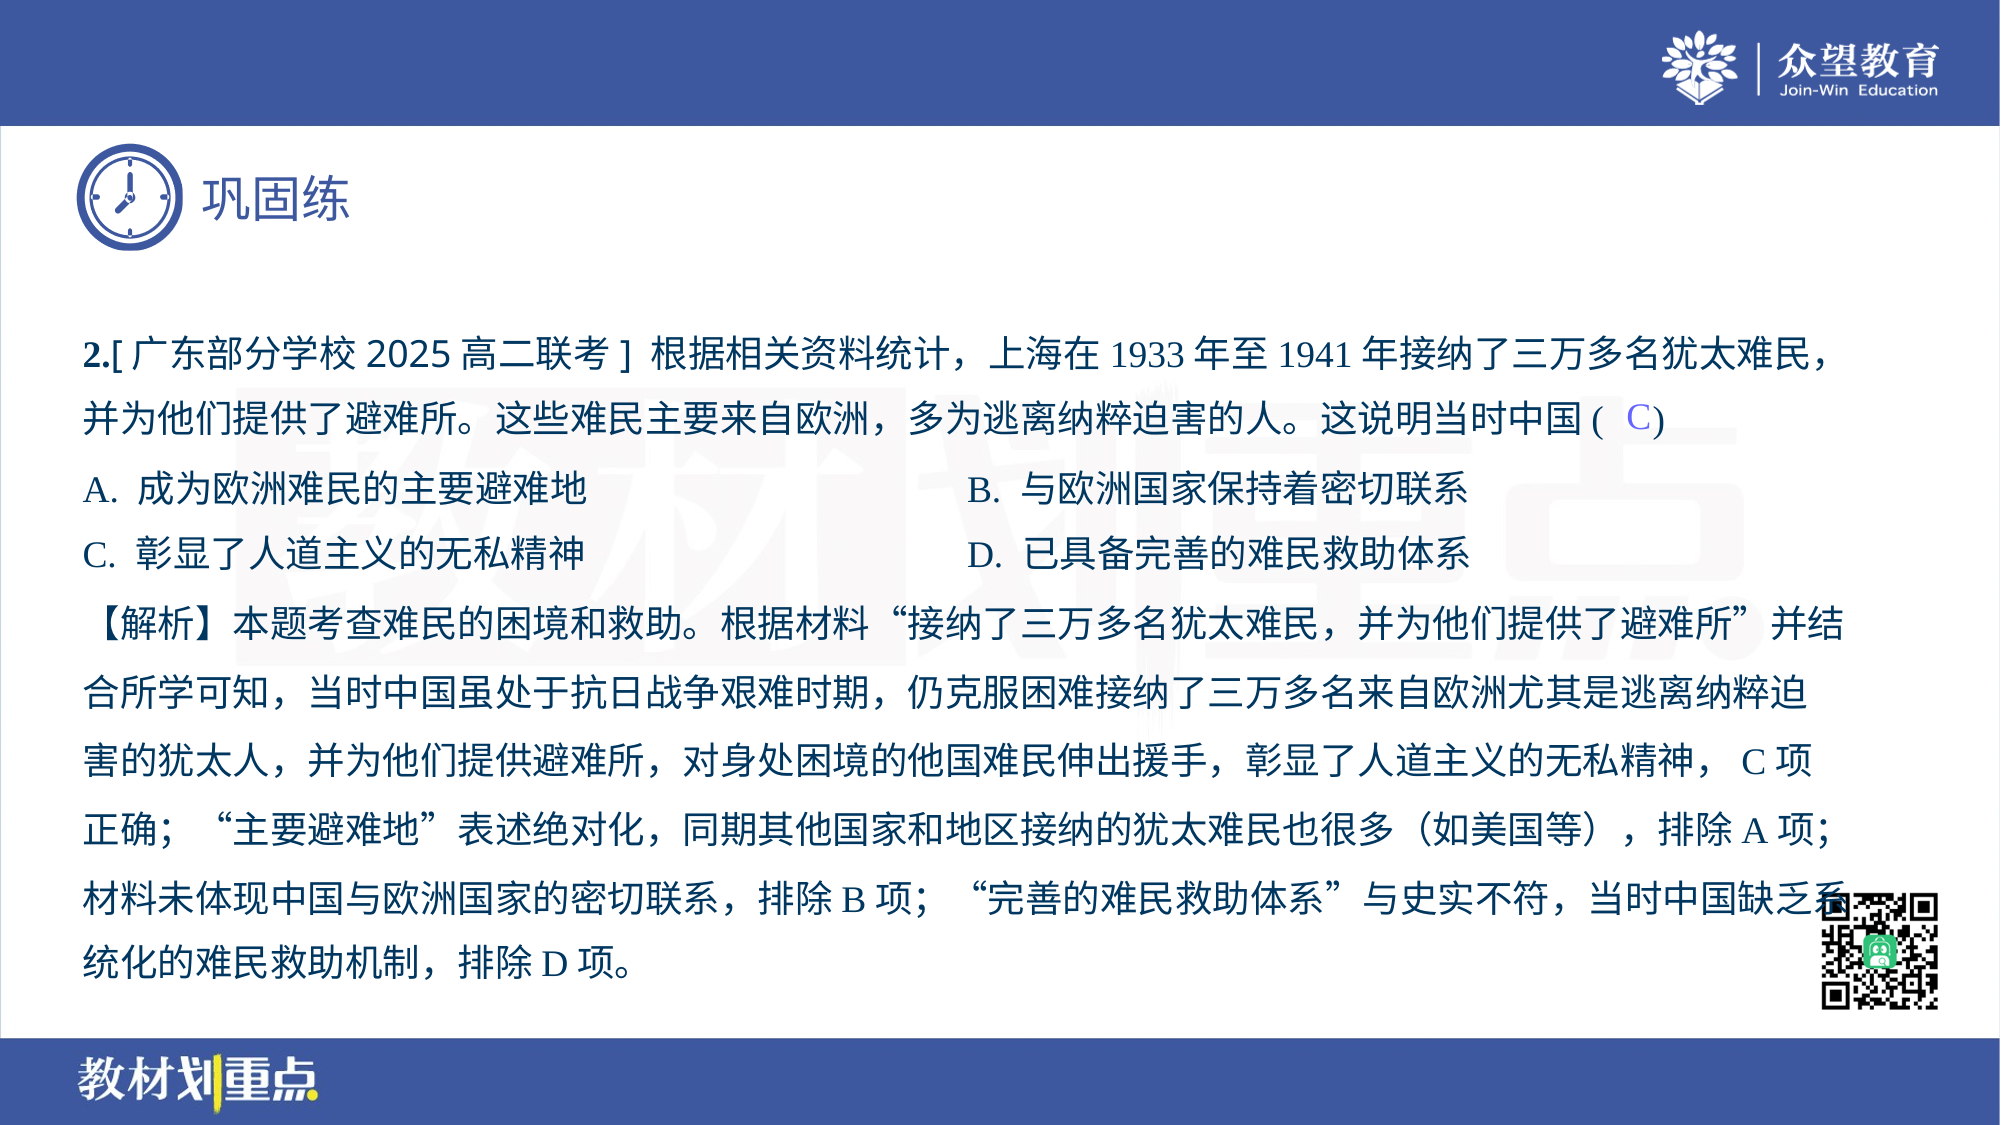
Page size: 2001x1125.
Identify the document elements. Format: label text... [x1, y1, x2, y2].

picture [0, 0, 2000, 1125]
text_box A. 成为欧洲难民的主要避难地 B. 与欧洲国家保持着密切联系 C. 彰显了人道主义的无私精神 D. 已具备完善的难民救助体系 [82, 441, 1817, 568]
text_box 2.[广东部分学校2025高二联考] 根据相关资料统计，上海在1933年至1941年接纳了三万多名犹太难民， 并为他们提供了避难所。这些难民主要来自欧洲，多为逃离纳粹迫害的人。这说明当时中国( ) [82, 306, 1817, 433]
text_box 【解析】本题考查难民的困境和救助。根据材料“接纳了三万多名犹太难民，并为他们提供了避难所”并结 合所学可知，当时中国虽处于抗日战争艰难时期，仍克服困难接纳了三万多名来自欧洲尤其是逃离纳粹迫 害的犹太人，并为他们提供避难所，对身处困境的他国难民伸出援手，彰显了人道主义的无私精神，C项 正确；“主要避难地”表述绝对化，同期其他国家和地区接纳的犹太难民也很多（如美国等），排除A项； 材料未体现中国与欧洲国家的密切联系，排除B项；“完善的难民救助体系”与史实不符，当时中国缺乏系 统化的难民救助机制，排除D项。 [82, 576, 1817, 978]
text_box C [1612, 372, 1665, 431]
